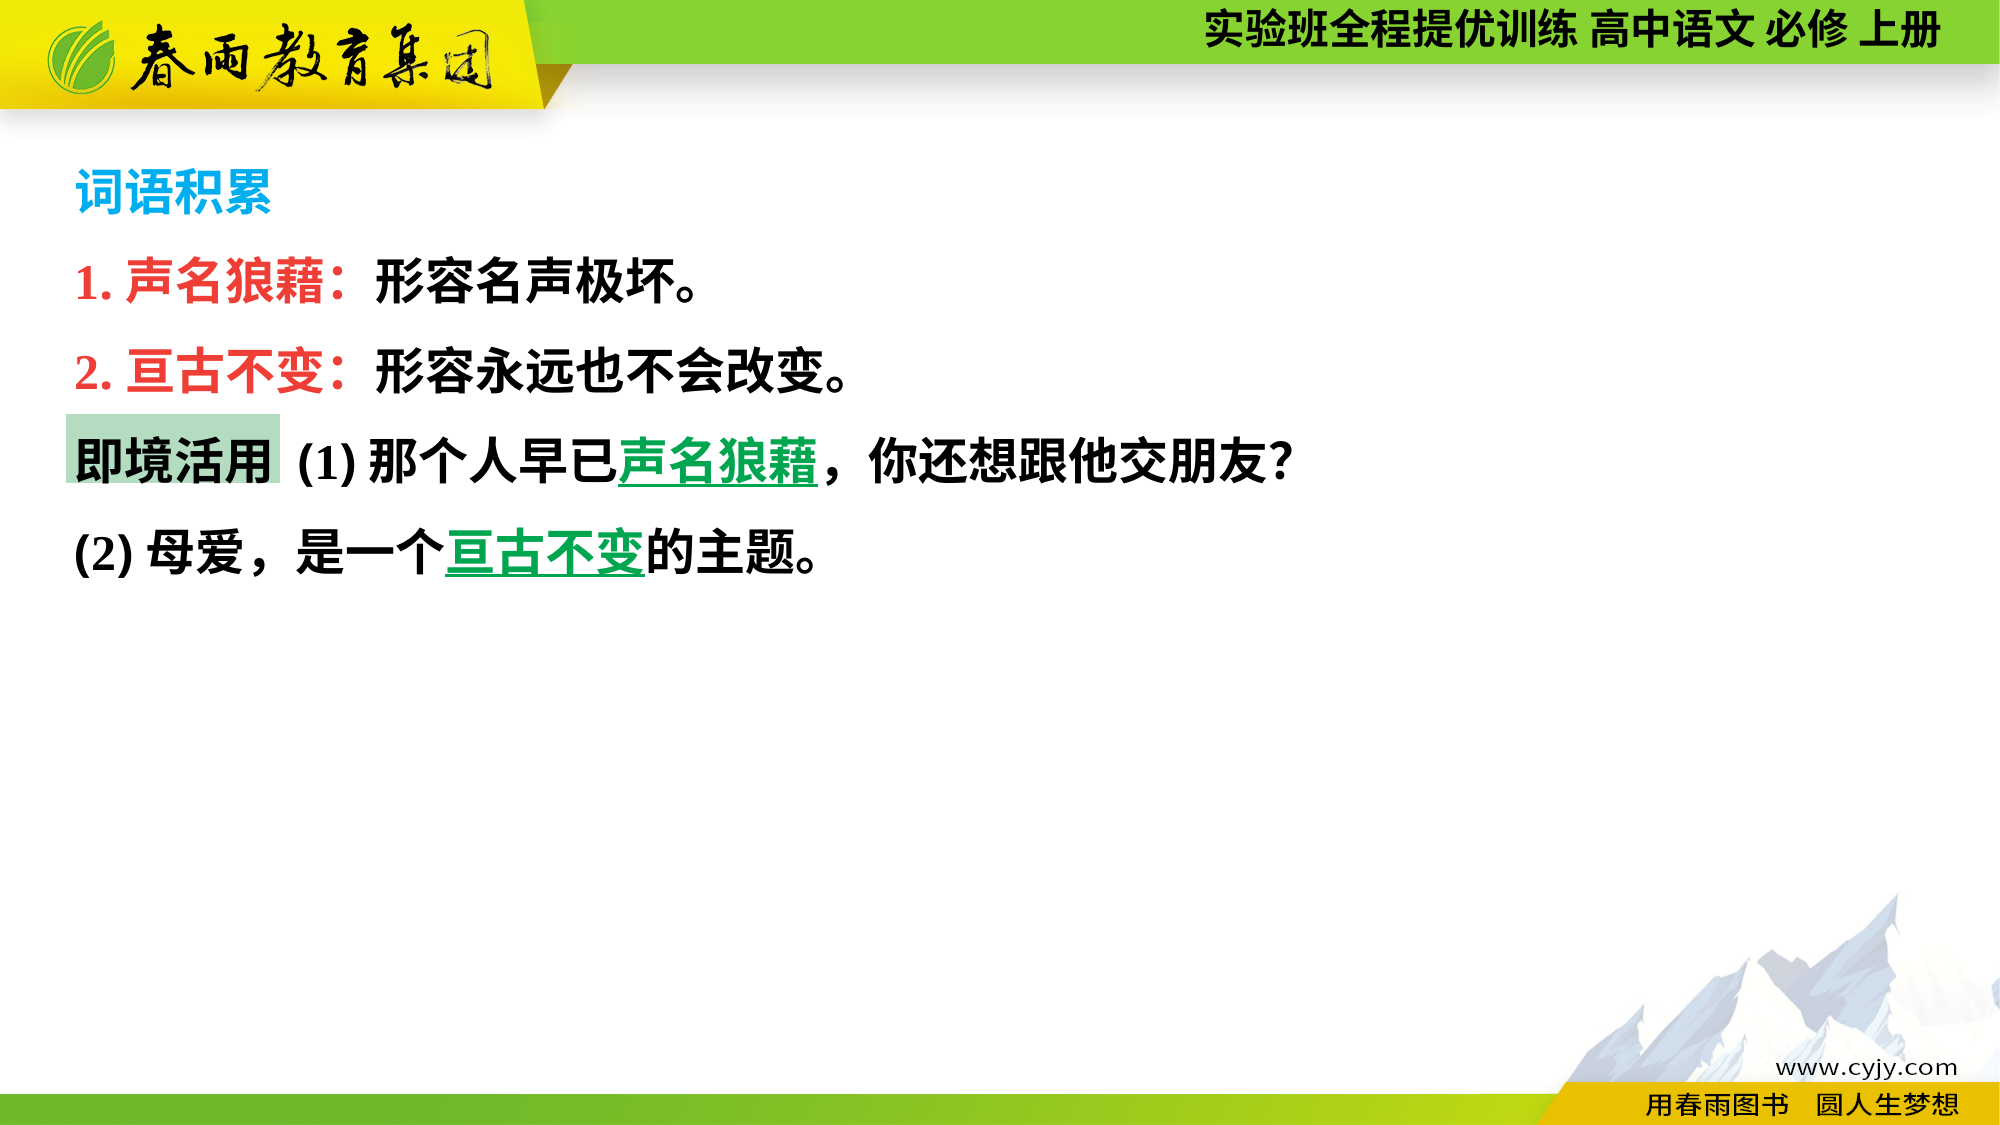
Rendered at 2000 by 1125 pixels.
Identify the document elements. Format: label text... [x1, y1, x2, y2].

picture [0, 0, 2000, 1125]
list 词语积累 1.声名狼藉：形容名声极坏。 2.亘古不变：形容永远也不会改变。 即境活用 (1)那个人早已声名狼藉，你还想跟他交朋友？ (2)母爱，是一个亘古不变的主题。 [59, 122, 1944, 581]
